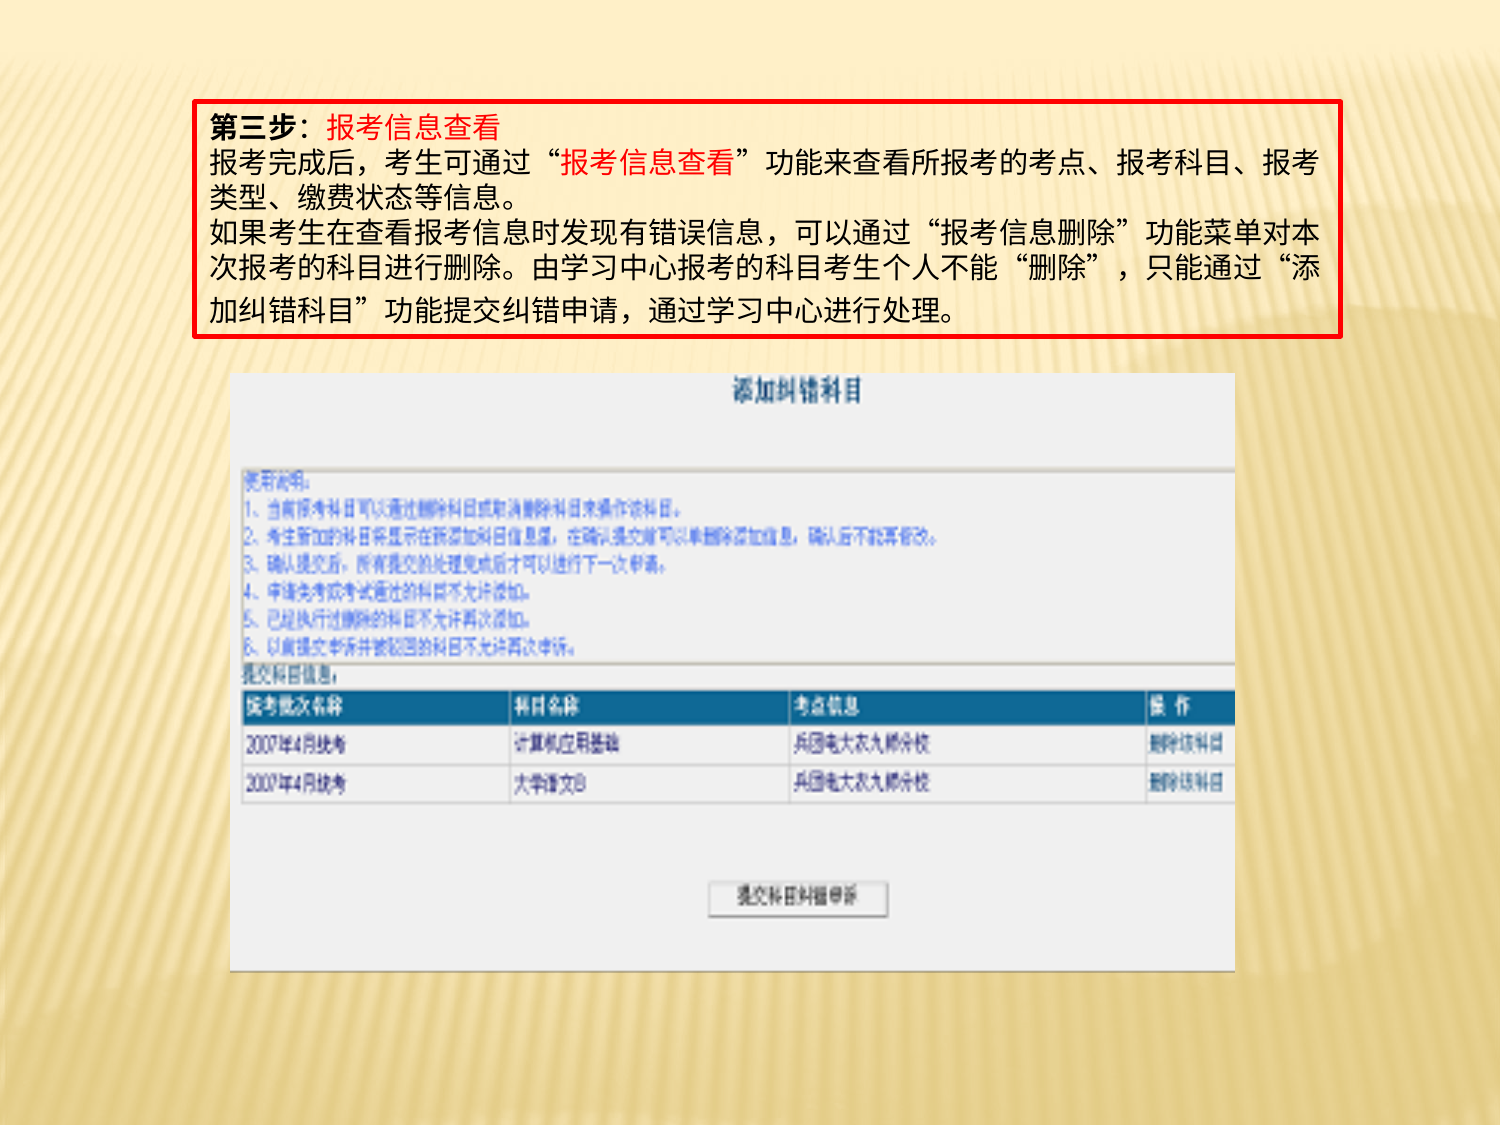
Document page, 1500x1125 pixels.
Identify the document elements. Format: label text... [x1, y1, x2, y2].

picture [229, 373, 1235, 977]
text_box 第三步：报考信息查看 报考完成后，考生可通过“报考信息查看”功能来查看所报考的考点、报考科目、报考类型、缴费状态等信息。 如果考生在查看报考信息时发现有错误信息，可以通过“报考信息删除”功能菜单对本次报考的科目进行删除。由学习中心报考的科目考生个人不能“删除”，只能通过“添加纠错科目”功能提交纠错申请，通过学习中心进行处理。 [194, 101, 1341, 337]
